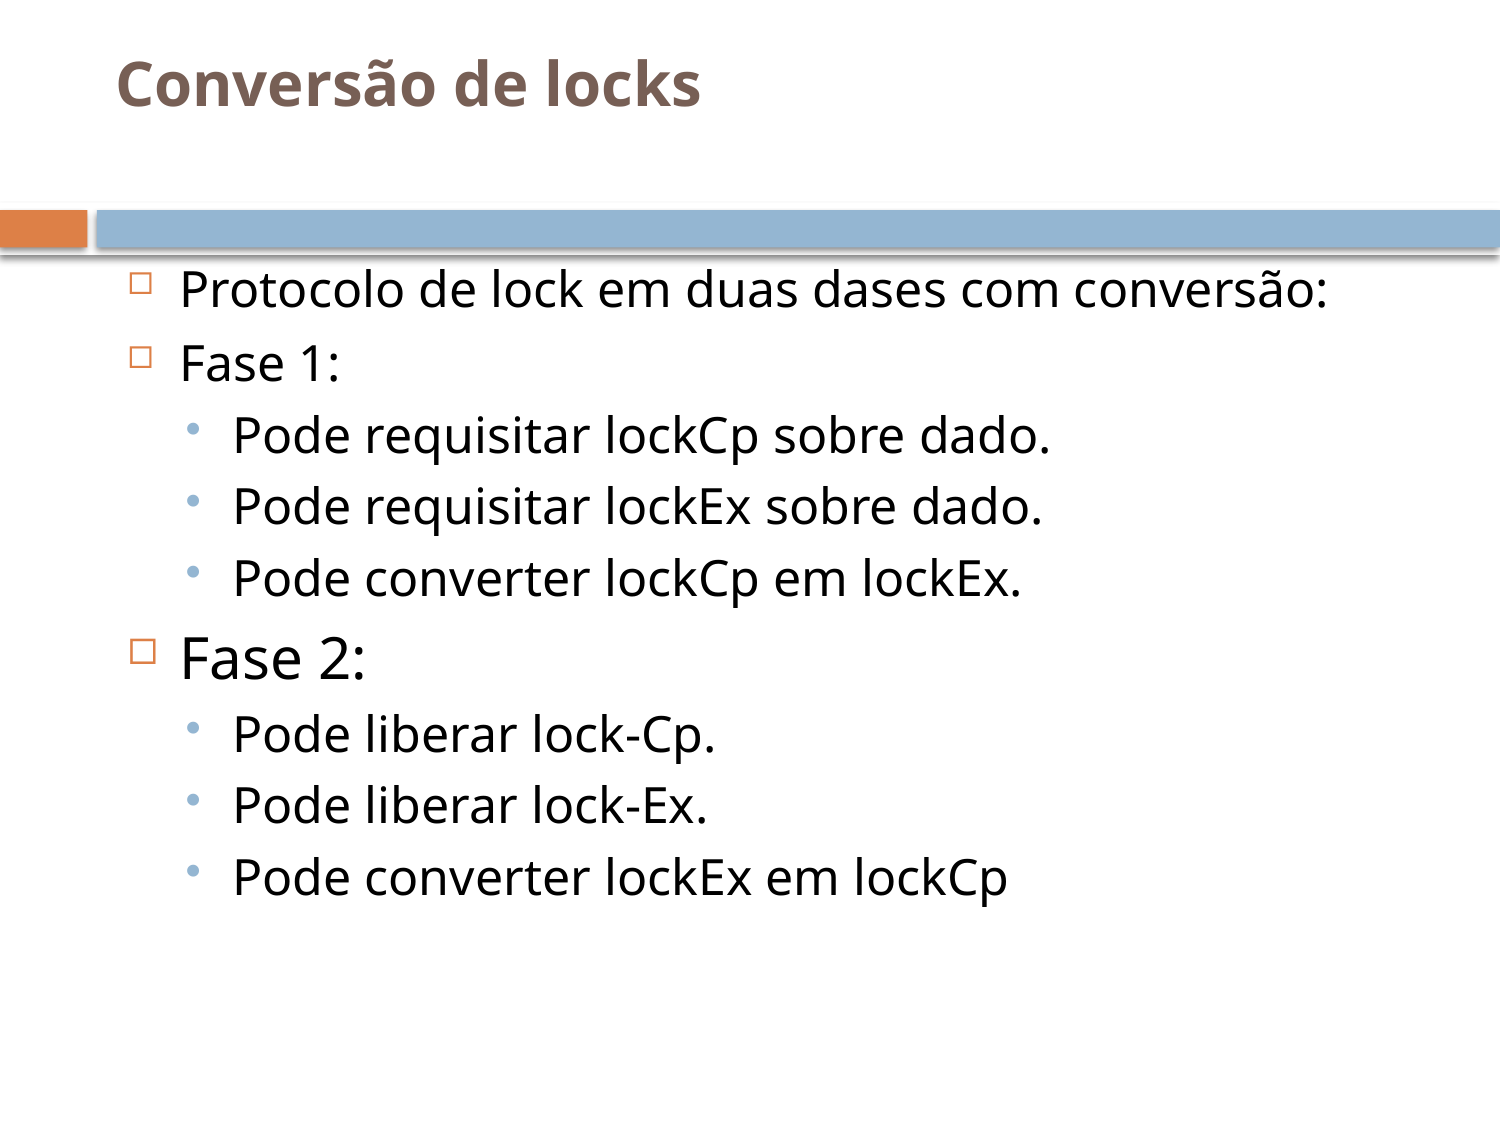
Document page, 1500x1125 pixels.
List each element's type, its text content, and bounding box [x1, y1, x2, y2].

list Protocolo de lock em duas dases com conversão: Fase 1: Pode requisitar lockCp sobre dado. Pode requisitar lockEx sobre dado. Pode converter lockCp em lockEx. Fase 2: Pode liberar lock-Cp. Pode liberar lock-Ex. Pode converter lockEx em lockCp [112, 249, 1388, 1000]
title Conversão de locks [100, 37, 1438, 200]
